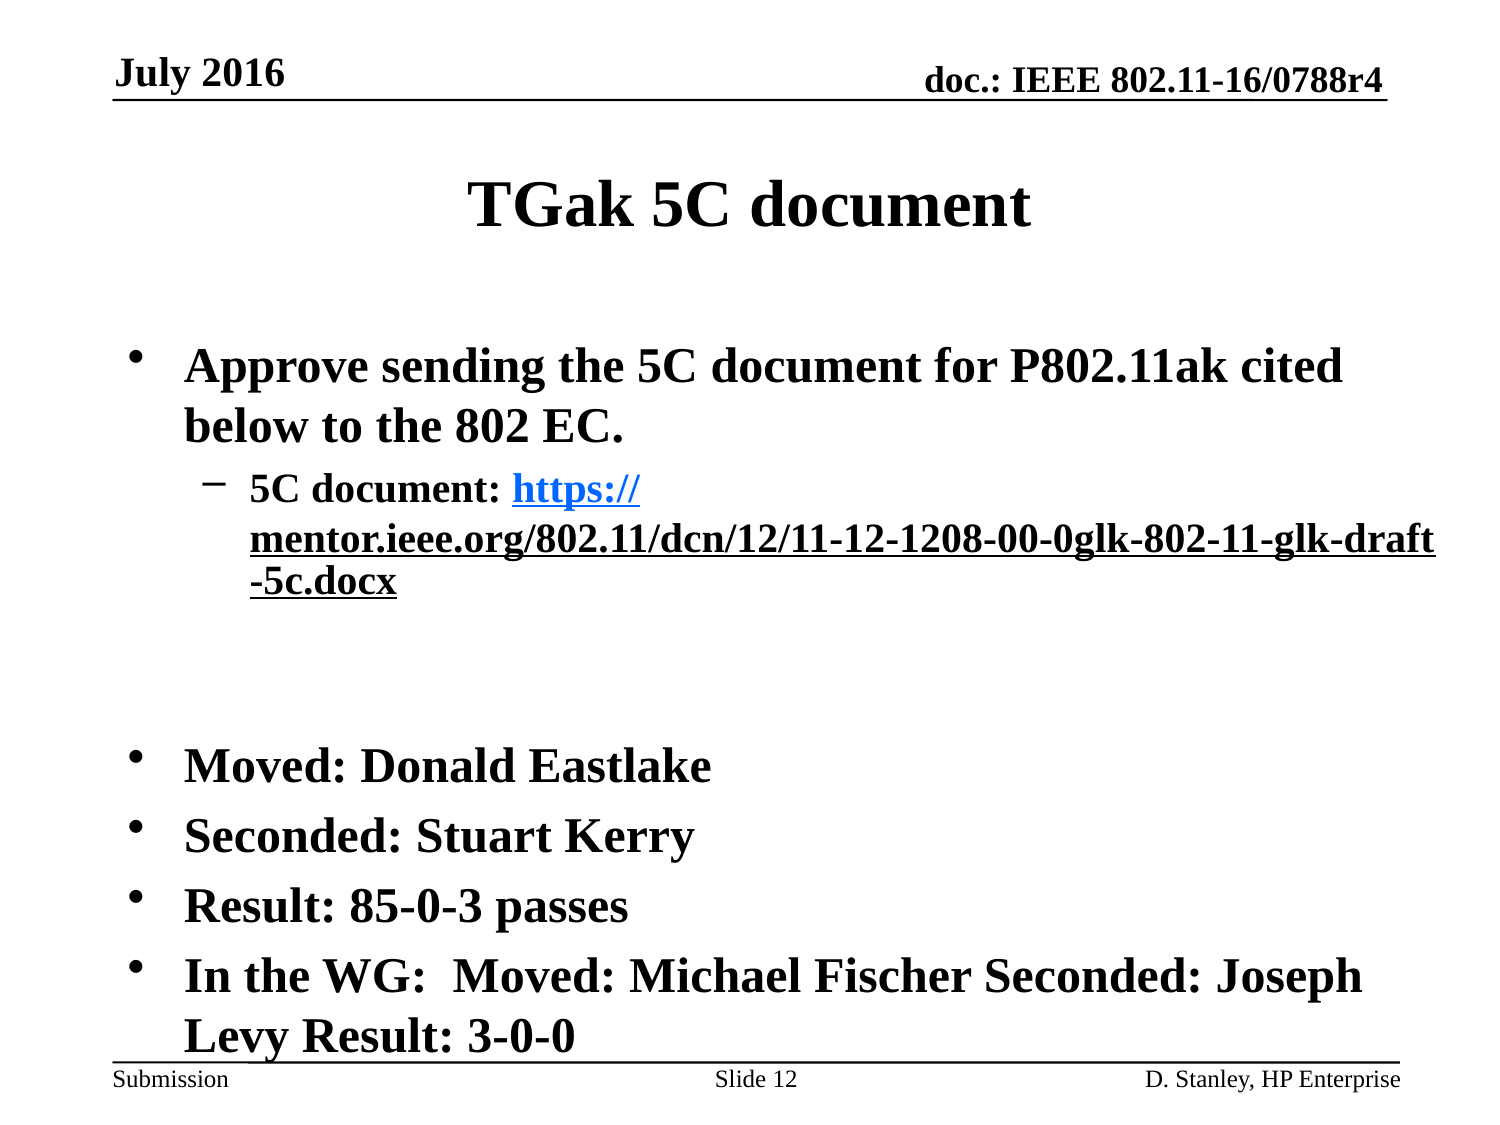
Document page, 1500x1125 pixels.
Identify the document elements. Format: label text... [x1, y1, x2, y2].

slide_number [114, 49, 423, 95]
list Approve sending the 5C document for P802.11ak cited below to the 802 EC. 5C document: https://mentor.ieee.org/802.11/dcn/12/11-12-1208-00-0glk-802-11-glk-draft-5c.docx Moved: Donald Eastlake Seconded: Stuart Kerry Result: 85-0-3 passes In the WG: Moved: Michael Fischer Seconded: Joseph Levy Result: 3-0-0 [112, 324, 1463, 1038]
slide_number Slide 12 [712, 1061, 800, 1093]
footer D. Stanley, HP Enterprise [878, 1061, 1402, 1093]
title TGak 5C document [112, 112, 1388, 288]
